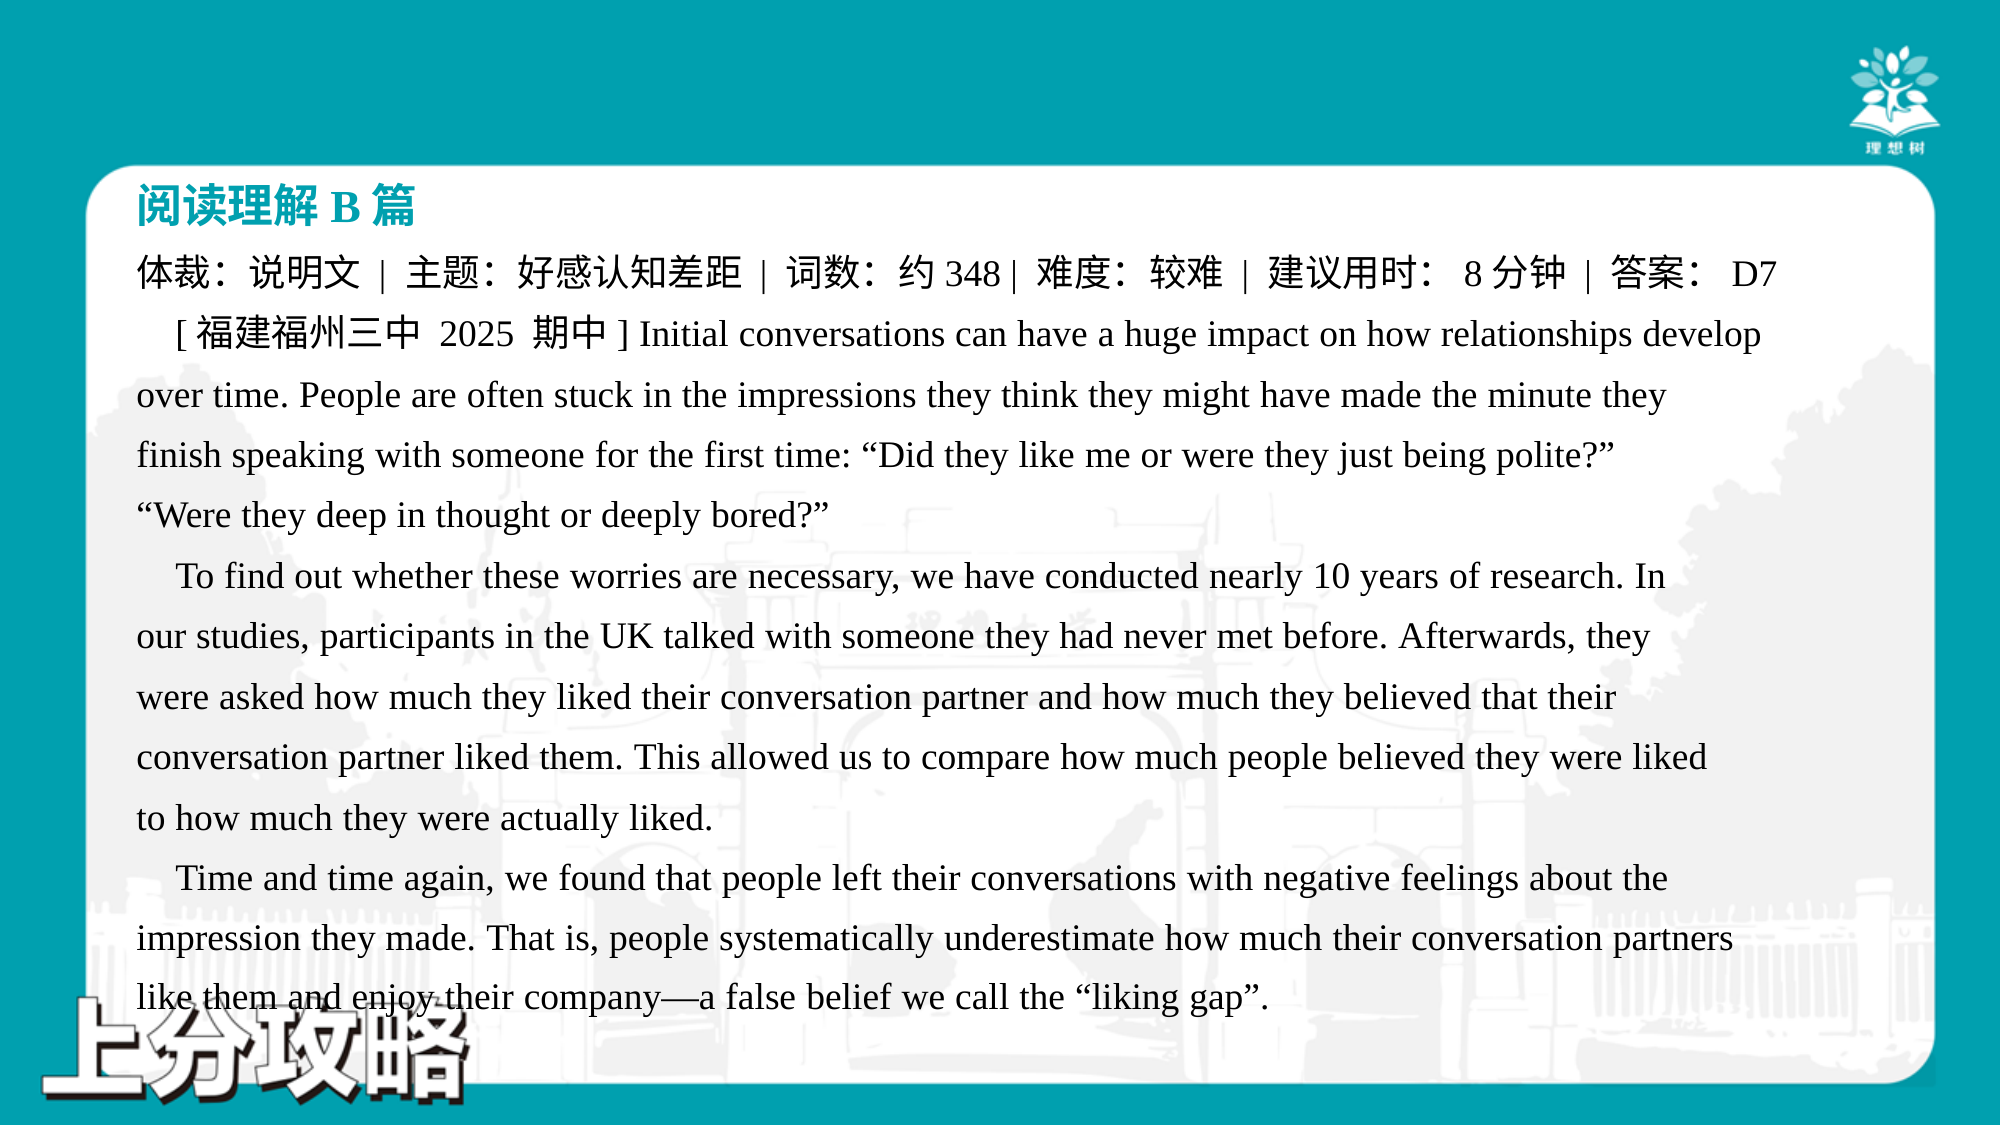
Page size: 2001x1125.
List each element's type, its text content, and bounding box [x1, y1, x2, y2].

picture [0, 0, 2000, 1125]
text_box 体裁：说明文 | 主题：好感认知差距 | 词数：约348 | 难度：较难 | 建议用时：8分钟 | 答案：D7 [福建福州三中 2025 期中] Initial conversations can have a huge impact on how relationships develop over time. People are often stuck in the impressions they think they might have made the minute they finish speaking with someone for the first time: “Did they like me or were they just being polite?” “Were they deep in thought or deeply bored?” To find out whether these worries are necessary, we have conducted nearly 10 years of research. In our studies, participants in the UK talked with someone they had never met before. Afterwards, they were asked how much they liked their conversation partner and how much they believed that their conversation partner liked them. This allowed us to compare how much people believed they were liked to how much they were actually liked. Time and time again, we found that people left their conversations with negative feelings about the impression they made. That is, people systematically underestimate how much their conversation partners like them and enjoy their company—a false belief we call the “liking gap”.#4 [136, 233, 1865, 1011]
text_box 阅读理解B篇 [136, 176, 1865, 232]
